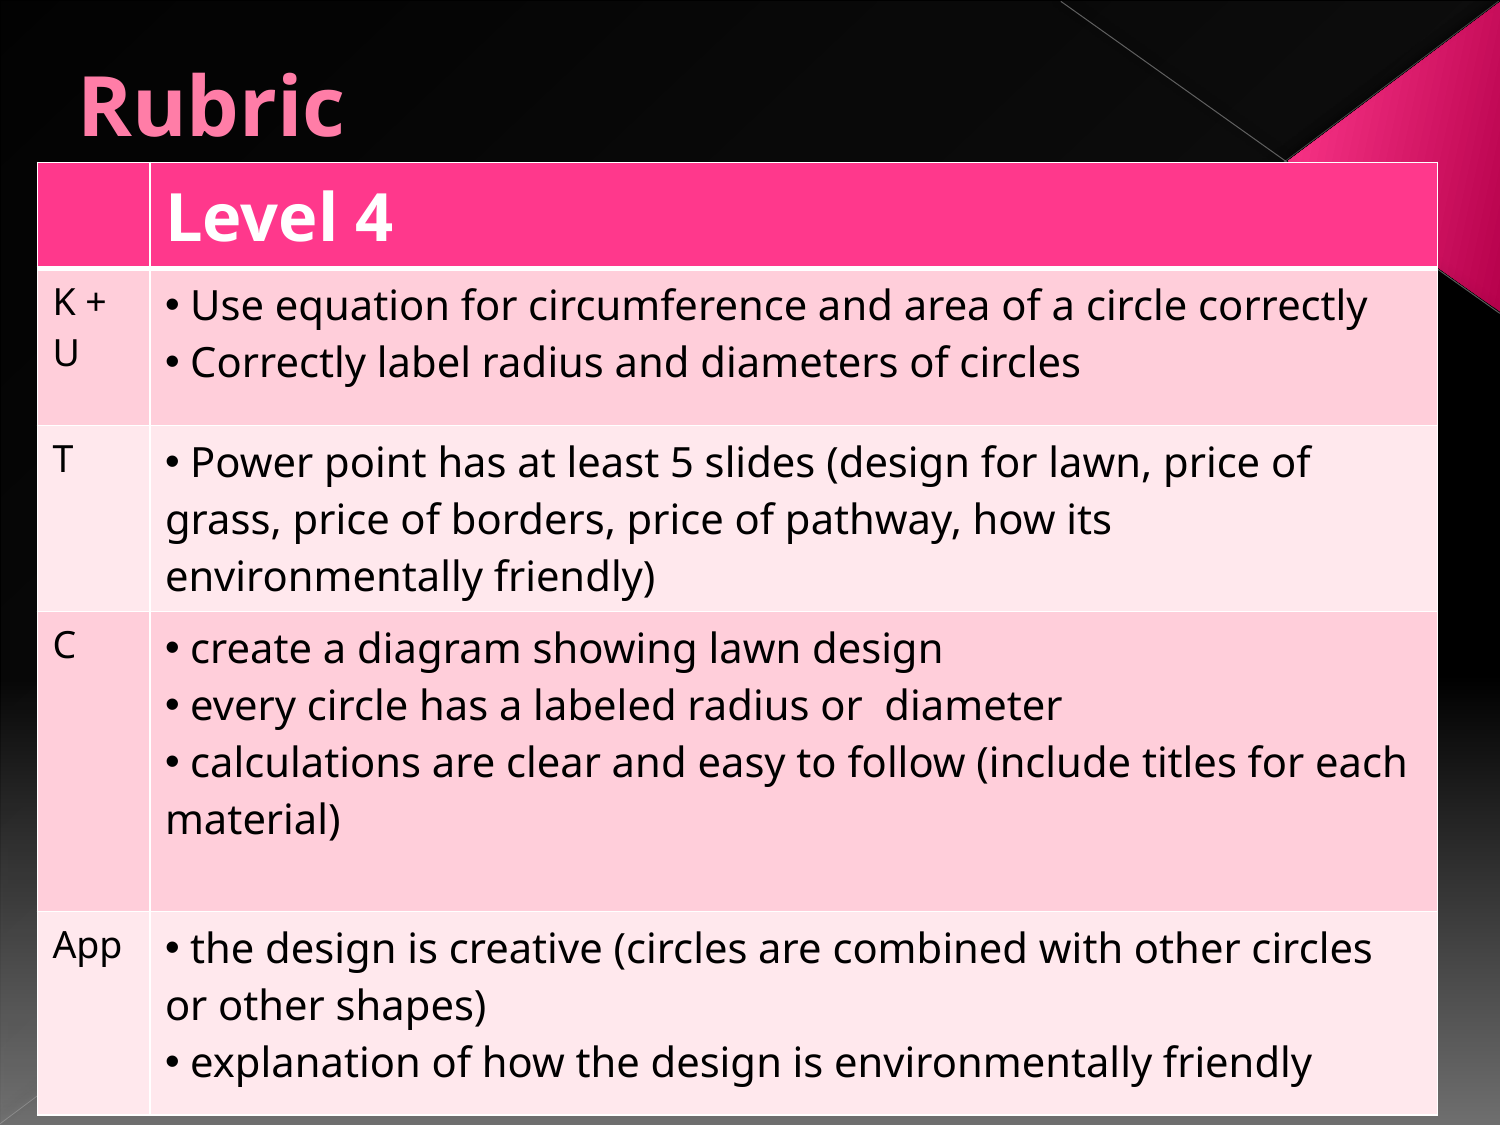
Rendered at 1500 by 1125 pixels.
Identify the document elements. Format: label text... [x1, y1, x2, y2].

table_cell Power point has at least 5 slides (design for lawn, price of grass, price of borders, price of pathway, how its environmentally friendly) [151, 426, 1437, 611]
table_header Level 4 [151, 163, 1437, 266]
table_header [38, 163, 149, 266]
table_cell C [38, 612, 149, 911]
table_cell K + U [38, 271, 149, 425]
table_cell create a diagram showing lawn design every circle has a labeled radius or diameter calculations are clear and easy to follow (include titles for each material) [151, 612, 1437, 911]
table_cell Use equation for circumference and area of a circle correctly Correctly label radius and diameters of circles [151, 271, 1437, 425]
table_cell the design is creative (circles are combined with other circles or other shapes) explanation of how the design is environmentally friendly [151, 912, 1437, 1114]
table_cell T [38, 426, 149, 611]
table_cell App [38, 912, 149, 1114]
title Rubric [62, 44, 1250, 162]
